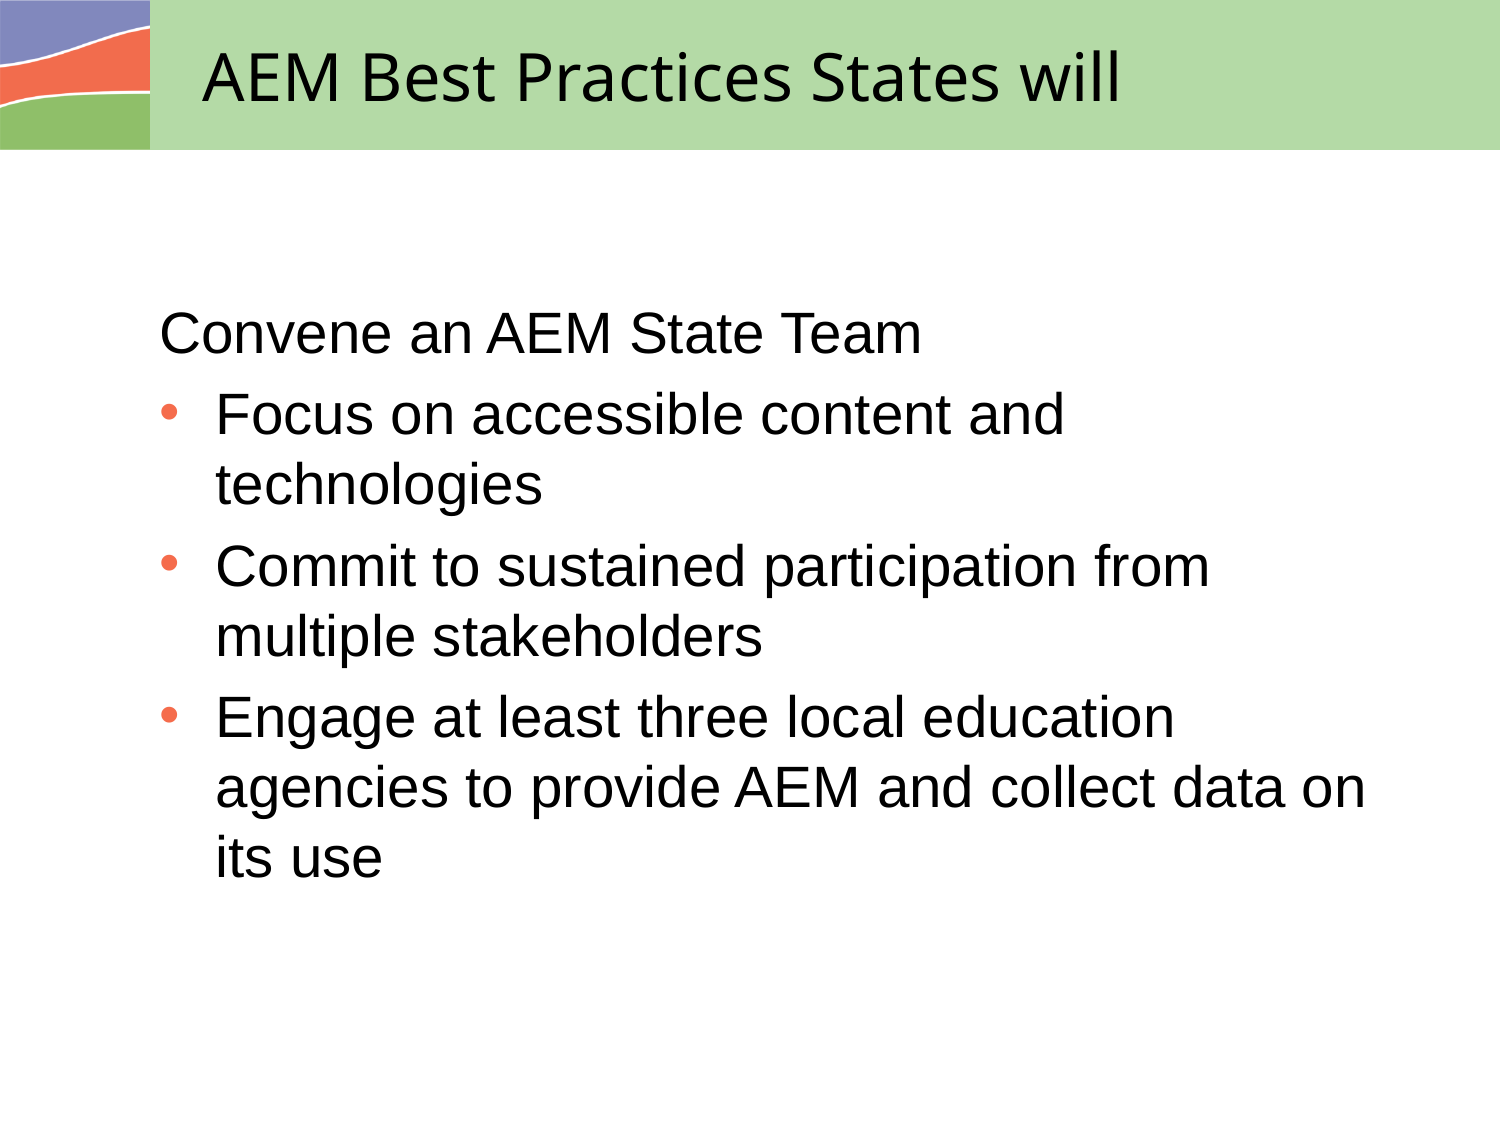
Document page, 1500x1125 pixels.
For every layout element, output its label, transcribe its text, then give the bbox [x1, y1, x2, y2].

picture [0, 0, 149, 150]
list Convene an AEM State Team Focus on accessible content and technologies Commit to sustained participation from multiple stakeholders Engage at least three local education agencies to provide AEM and collect data on its use [144, 287, 1395, 963]
title AEM Best Practices States will [149, 0, 1500, 151]
